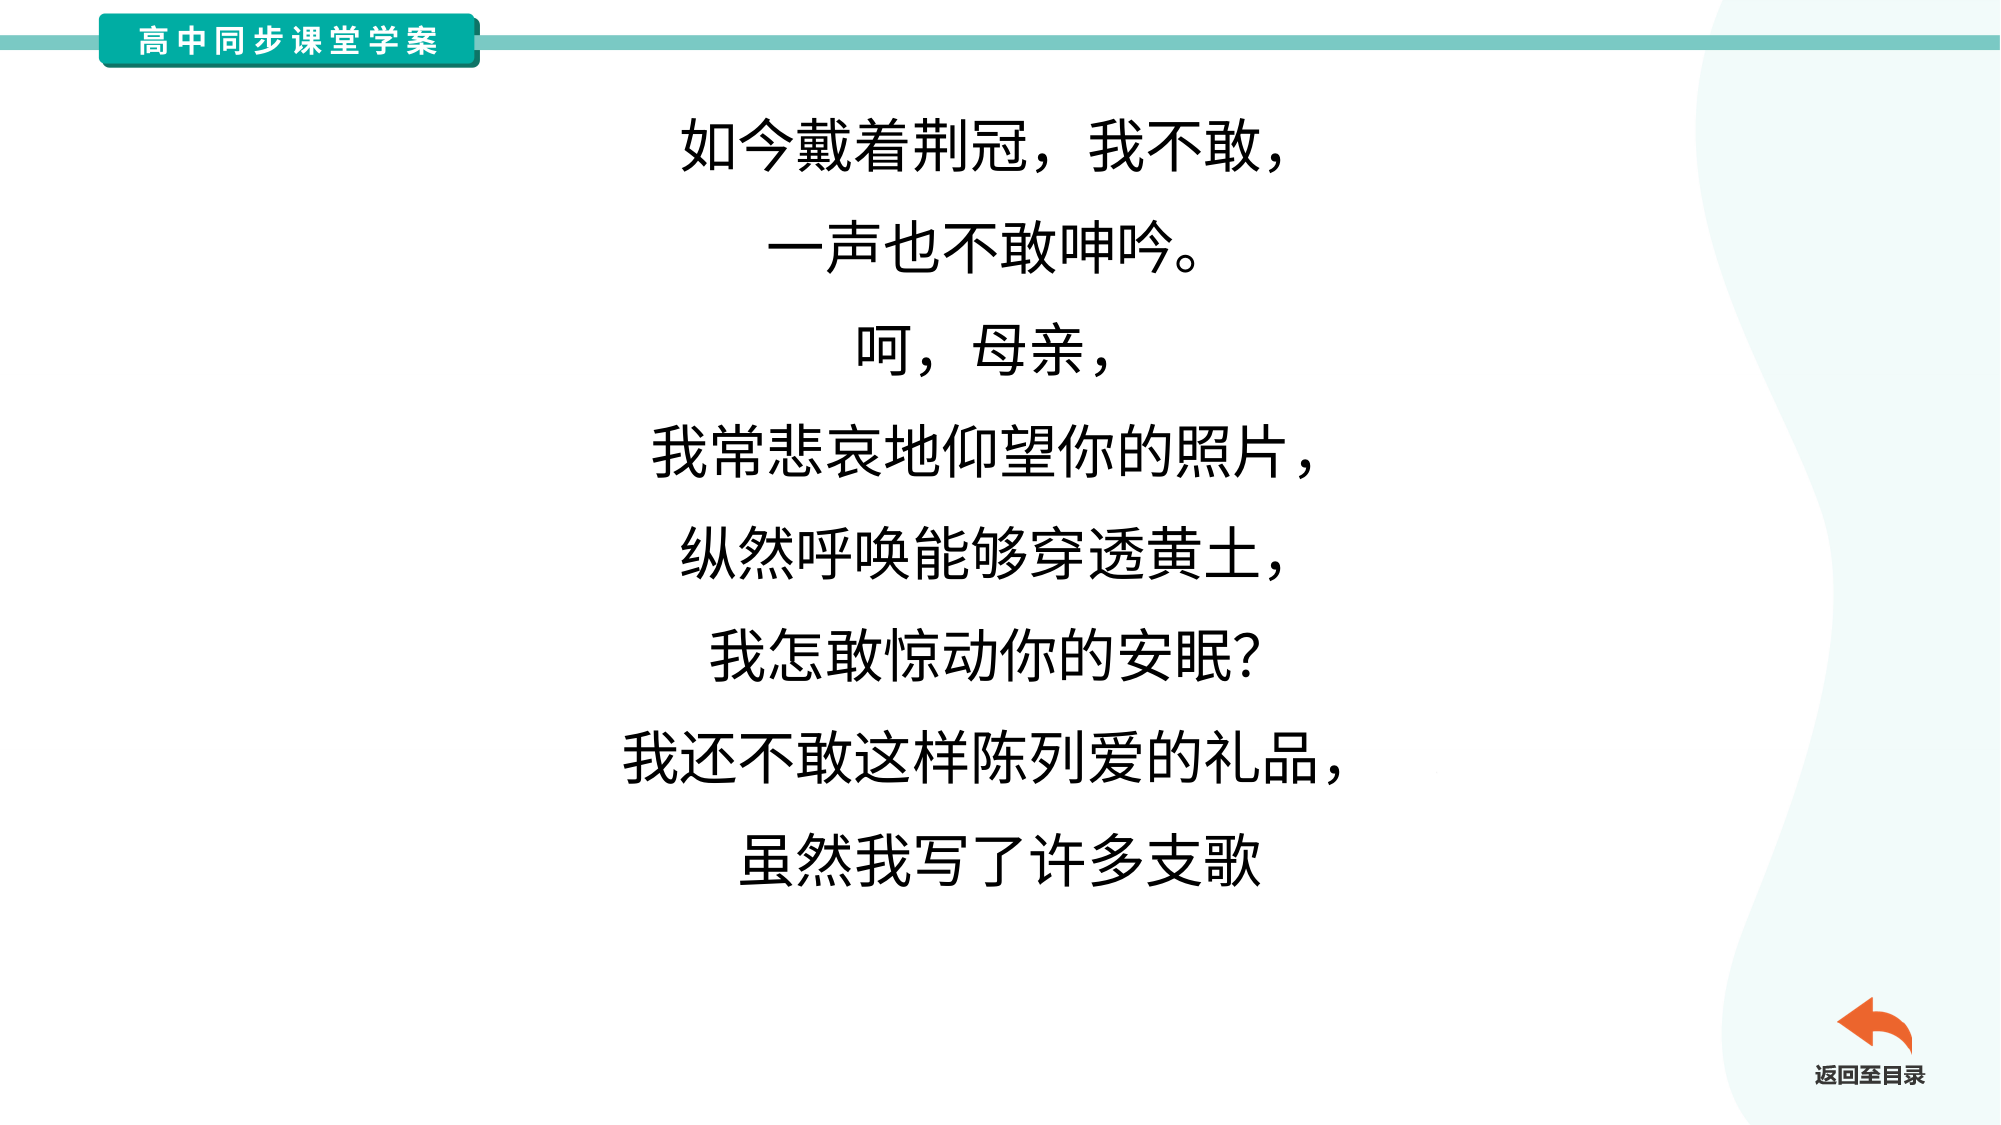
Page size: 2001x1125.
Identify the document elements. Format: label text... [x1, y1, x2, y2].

text_box 如今戴着荆冠，我不敢， 一声也不敢呻吟。 呵，母亲， 我常悲哀地仰望你的照片， 纵然呼唤能够穿透黄土， 我怎敢惊动你的安眠？ 我还不敢这样陈列爱的礼品， 虽然我写了许多支歌 给花、给海、给黎明。#1.1.24 [100, 76, 1899, 980]
picture [0, 0, 2000, 1125]
